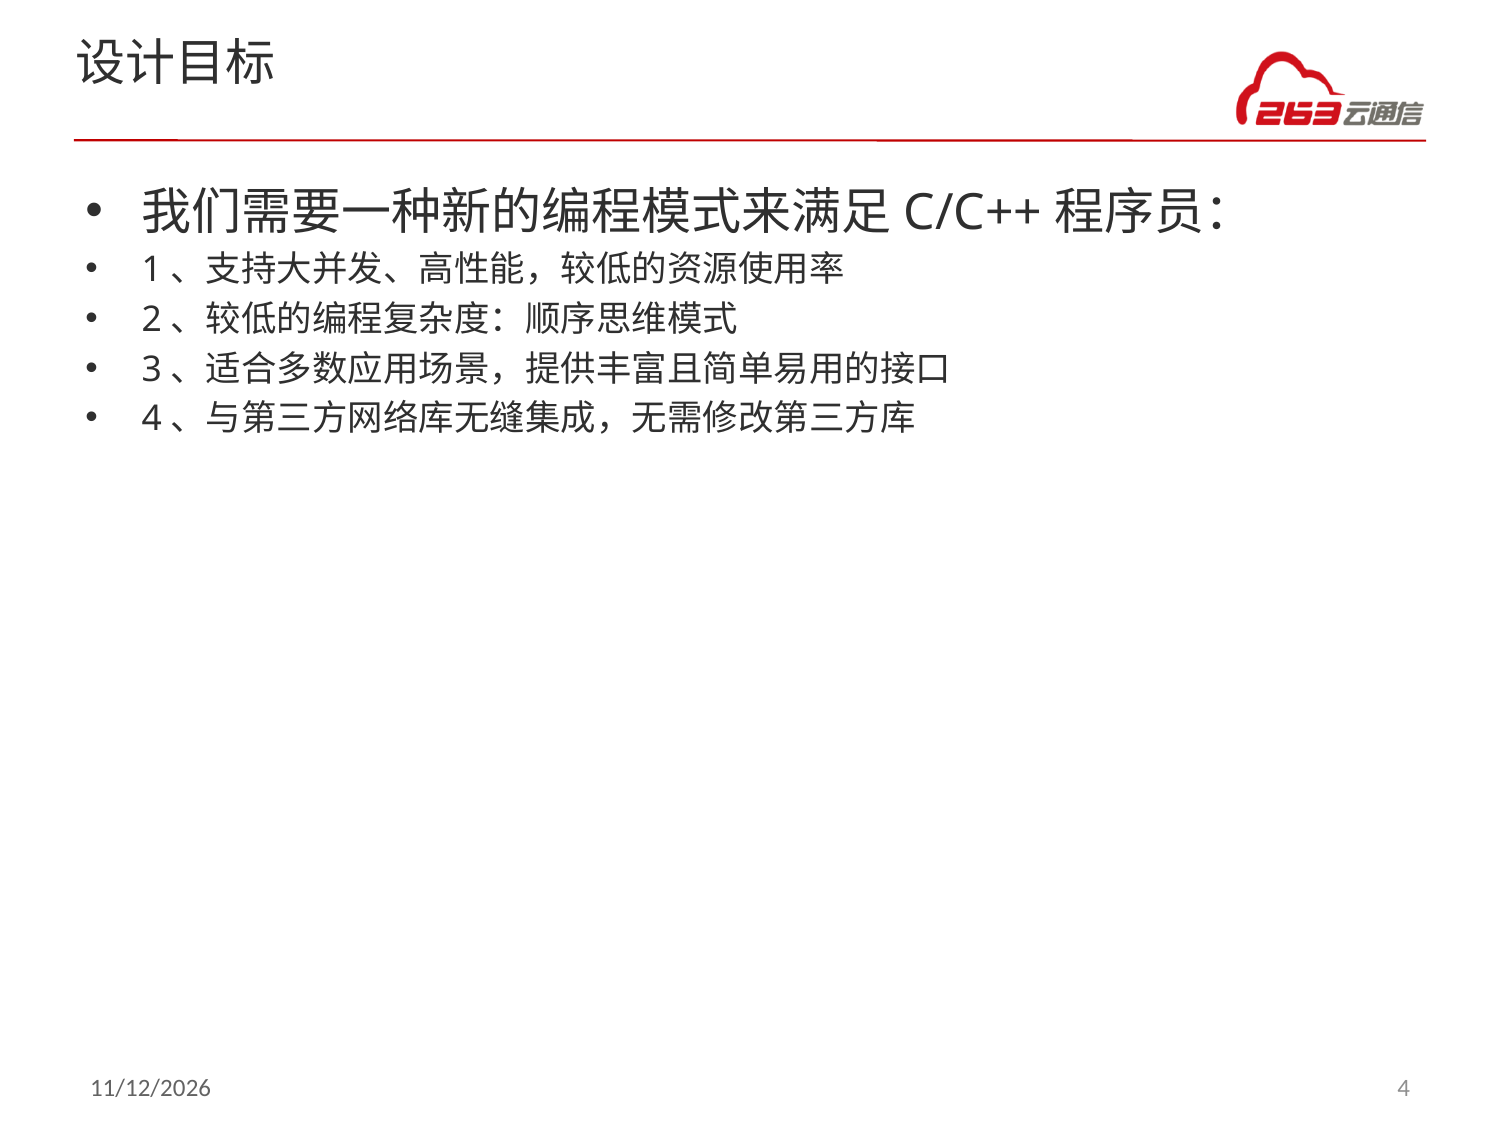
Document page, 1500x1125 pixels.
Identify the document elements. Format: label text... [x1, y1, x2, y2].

list 我们需要一种新的编程模式来满足C/C++程序员： 1、支持大并发、高性能，较低的资源使用率 2、较低的编程复杂度：顺序思维模式 3、适合多数应用场景，提供丰富且简单易用的接口 4、与第三方网络库无缝集成，无需修改第三方库 [70, 171, 1421, 1016]
title 设计目标 [75, 30, 1235, 136]
picture [1230, 37, 1430, 141]
